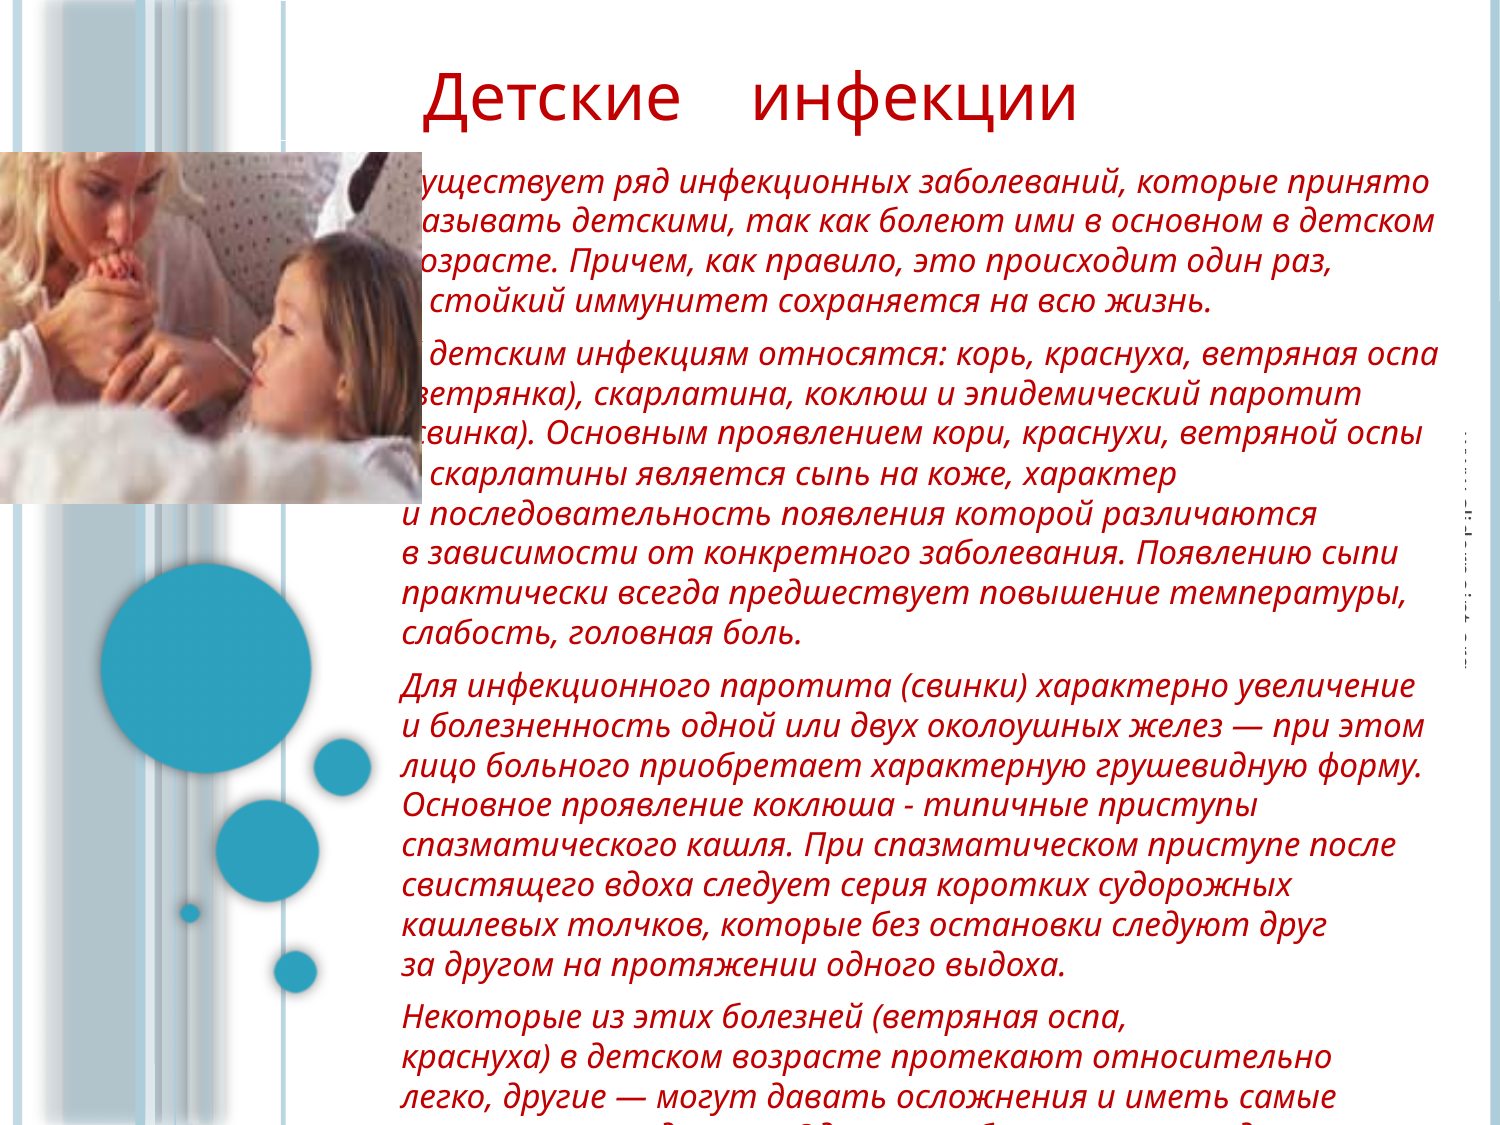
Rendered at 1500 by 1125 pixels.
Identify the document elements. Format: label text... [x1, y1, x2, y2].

title Детские инфекции [257, 0, 1224, 141]
picture [0, 152, 422, 504]
footer www.sliderpoint.org [1429, 417, 1493, 1018]
subtitle Существует ряд инфекционных заболеваний, которые принято называть детскими, так как болеют ими в основном в детском возрасте. Причем, как правило, это происходит один раз, а стойкий иммунитет сохраняется на всю жизнь. К детским инфекциям относятся: корь, краснуха, ветряная оспа (ветрянка), скарлатина, коклюш и эпидемический паротит (свинка). Основным проявлением кори, краснухи, ветряной оспы и скарлатины является сыпь на коже, характер и последовательность появления которой различаются в зависимости от конкретного заболевания. Появлению сыпи практически всегда предшествует повышение температуры, слабость, головная боль. Для инфекционного паротита (свинки) характерно увеличение и болезненность одной или двух околоушных желез — при этом лицо больного приобретает характерную грушевидную форму. Основное проявление коклюша - типичные приступы спазматического кашля. При спазматическом приступе после свистящего вдоха следует серия коротких судорожных кашлевых толчков, которые без остановки следуют друг за другом на протяжении одного выдоха. Некоторые из этих болезней (ветряная оспа, краснуха) в детском возрасте протекают относительно легко, другие — могут давать осложнения и иметь самые серьезные последствия. Однако наиболее тяжело и длительно детские инфекции протекают у людей, заболевших ими в зрелом возрасте. При подозрении на подобные инфекции у детей или у взрослых необходимо обратиться к врачу (педиатру или терапевту), который установит точный диагноз и назначит лечение. [386, 152, 1465, 1125]
